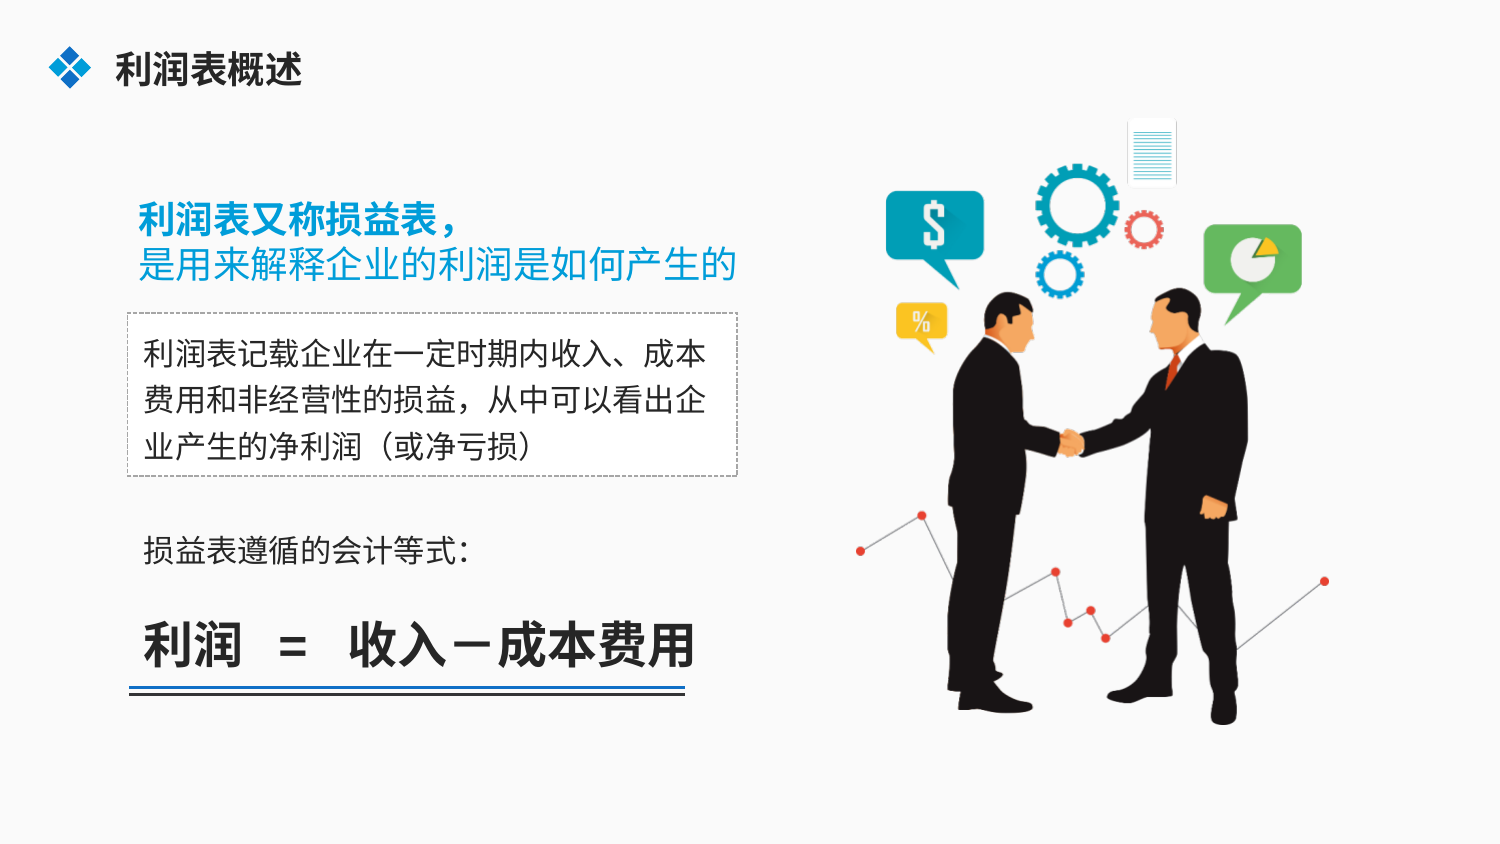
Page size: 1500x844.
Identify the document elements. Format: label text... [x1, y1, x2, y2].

picture [856, 118, 1329, 725]
text_box [127, 312, 738, 477]
text_box 损益表遵循的会计等式： [129, 523, 644, 577]
text_box 利润 = 收入－成本费用 [129, 606, 791, 681]
text_box 利润表记载企业在一定时期内收入、成本费用和非经营性的损益，从中可以看出企业产生的净利润（或净亏损） [129, 317, 753, 473]
text_box 利润表又称损益表， 是用来解释企业的利润是如何产生的 [123, 189, 758, 294]
text_box 利润表概述 [100, 38, 735, 99]
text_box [55, 52, 85, 83]
